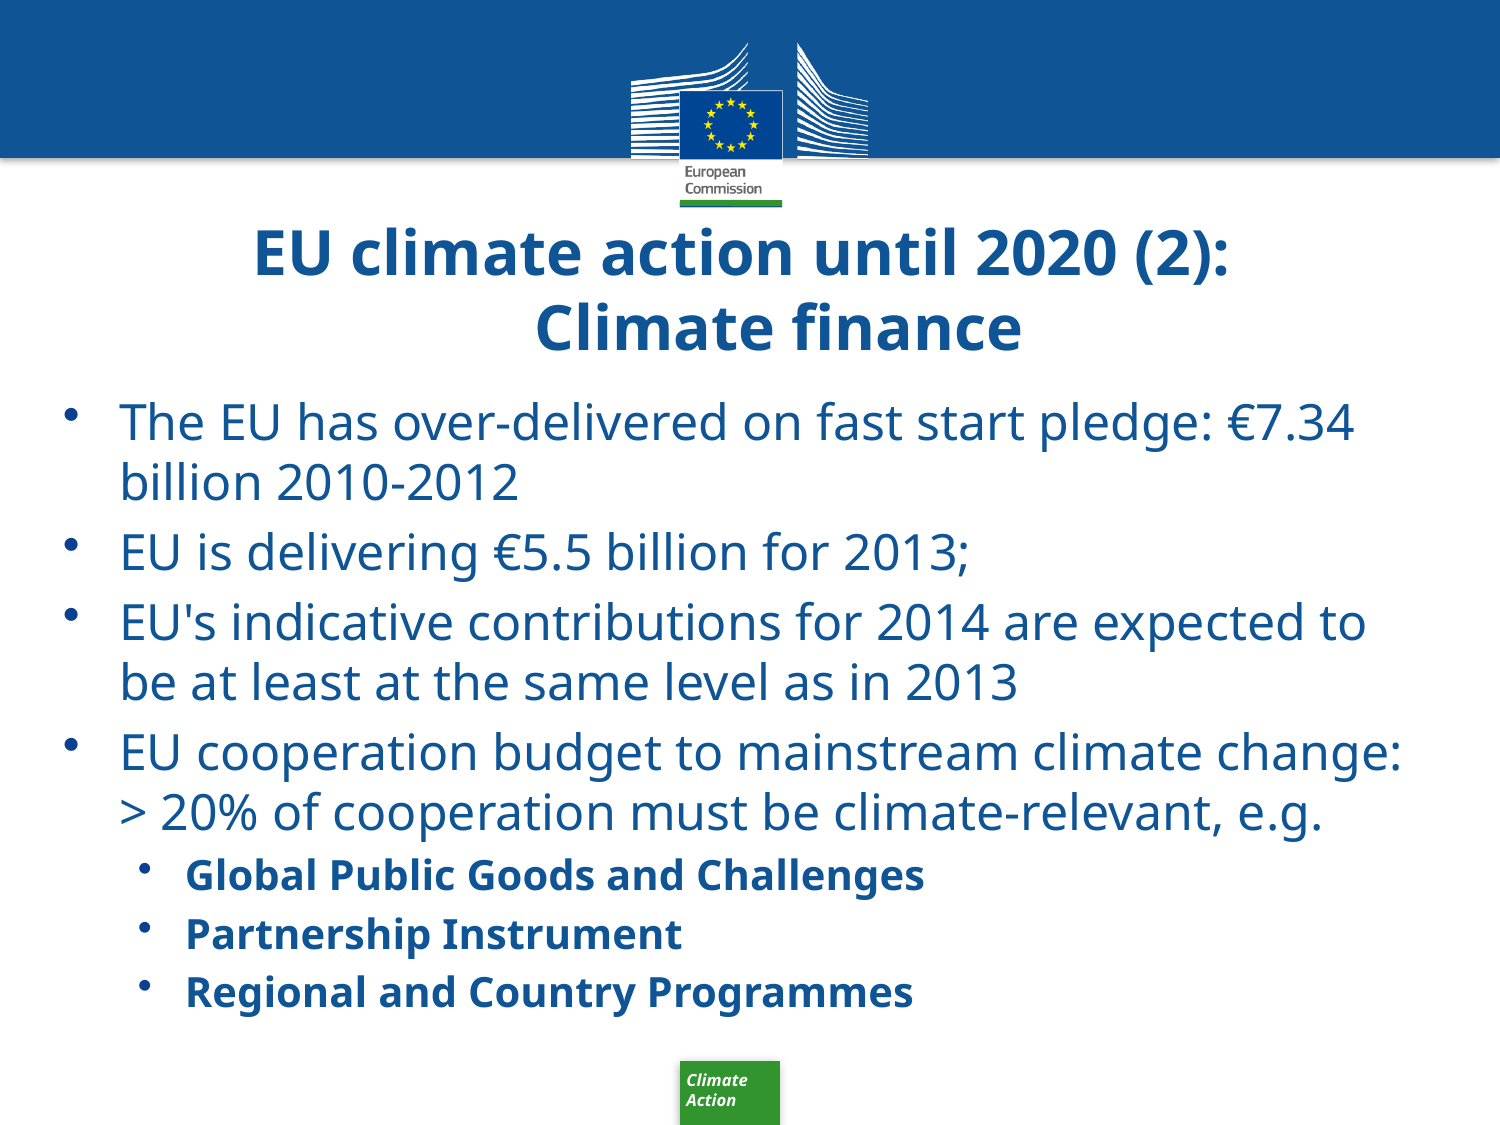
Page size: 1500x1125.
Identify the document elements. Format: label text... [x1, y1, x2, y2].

picture [631, 42, 868, 208]
title EU climate action until 2020 (2): Climate finance [0, 210, 1500, 365]
list The EU has over-delivered on fast start pledge: €7.34 billion 2010-2012 EU is delivering €5.5 billion for 2013; EU's indicative contributions for 2014 are expected to be at least at the same level as in 2013 EU cooperation budget to mainstream climate change: > 20% of cooperation must be climate-relevant, e.g. Global Public Goods and Challenges Partnership Instrument Regional and Country Programmes [47, 383, 1446, 1092]
